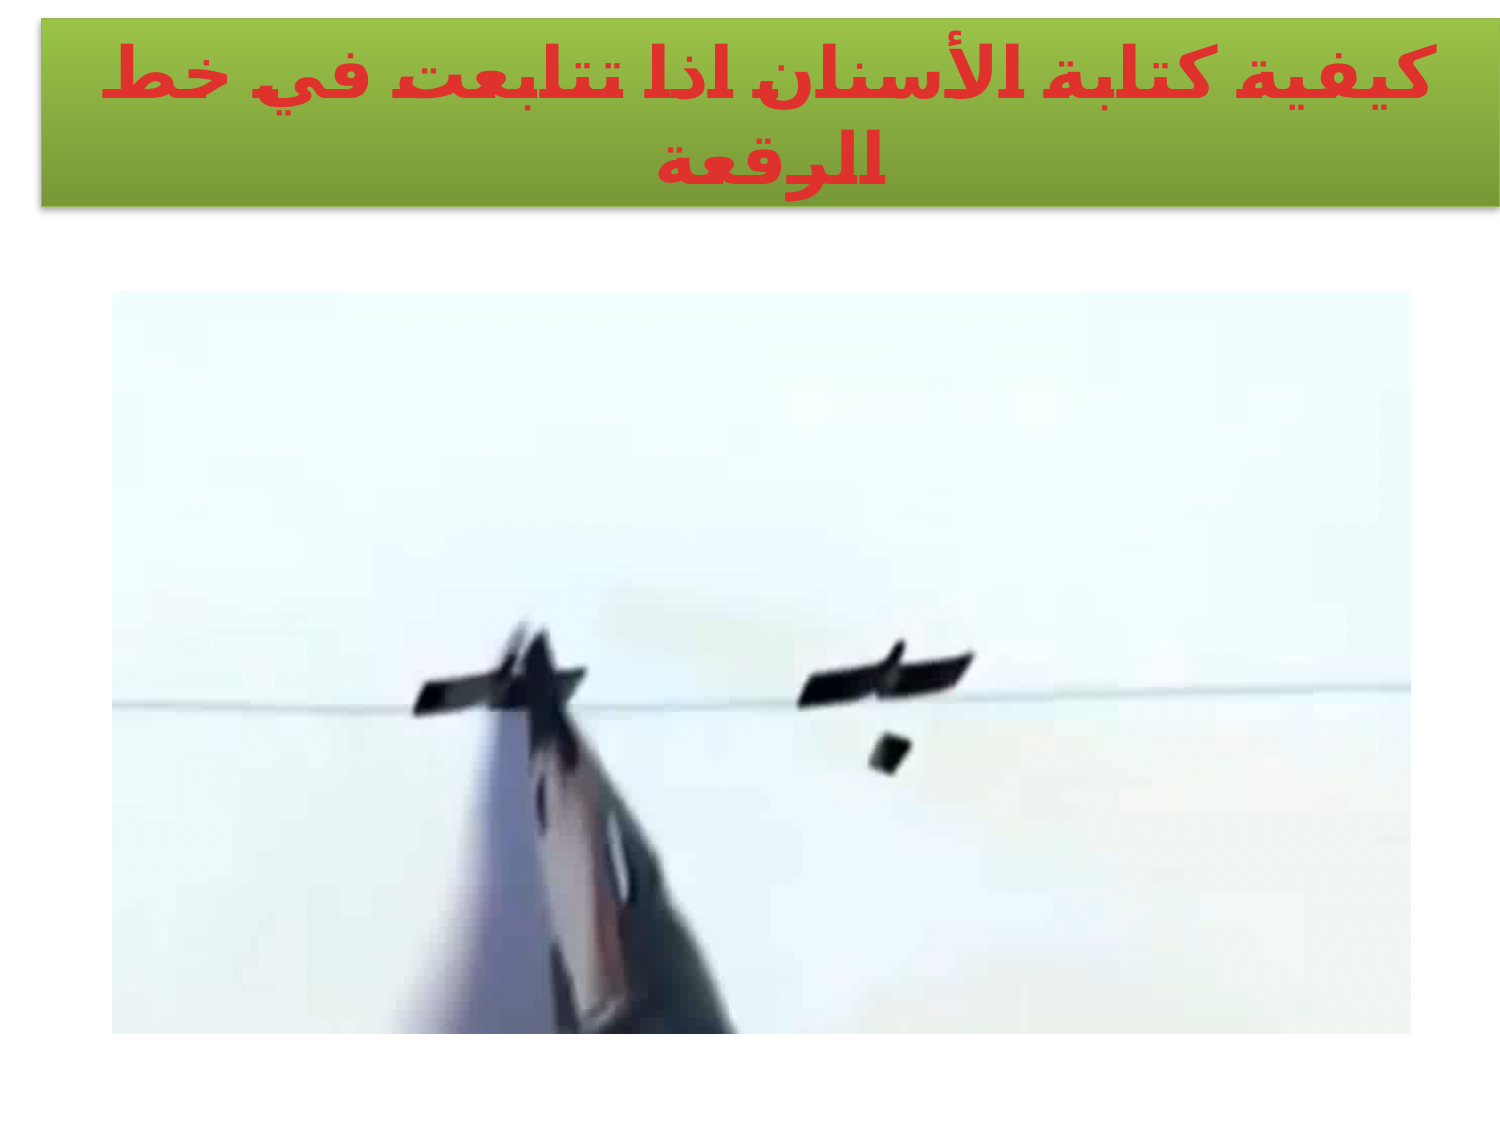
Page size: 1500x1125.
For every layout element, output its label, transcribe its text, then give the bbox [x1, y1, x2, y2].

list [111, 290, 1412, 1036]
title كيفية كتابة الأسنان اذا تتابعت في خط الرقعة [41, 18, 1500, 207]
